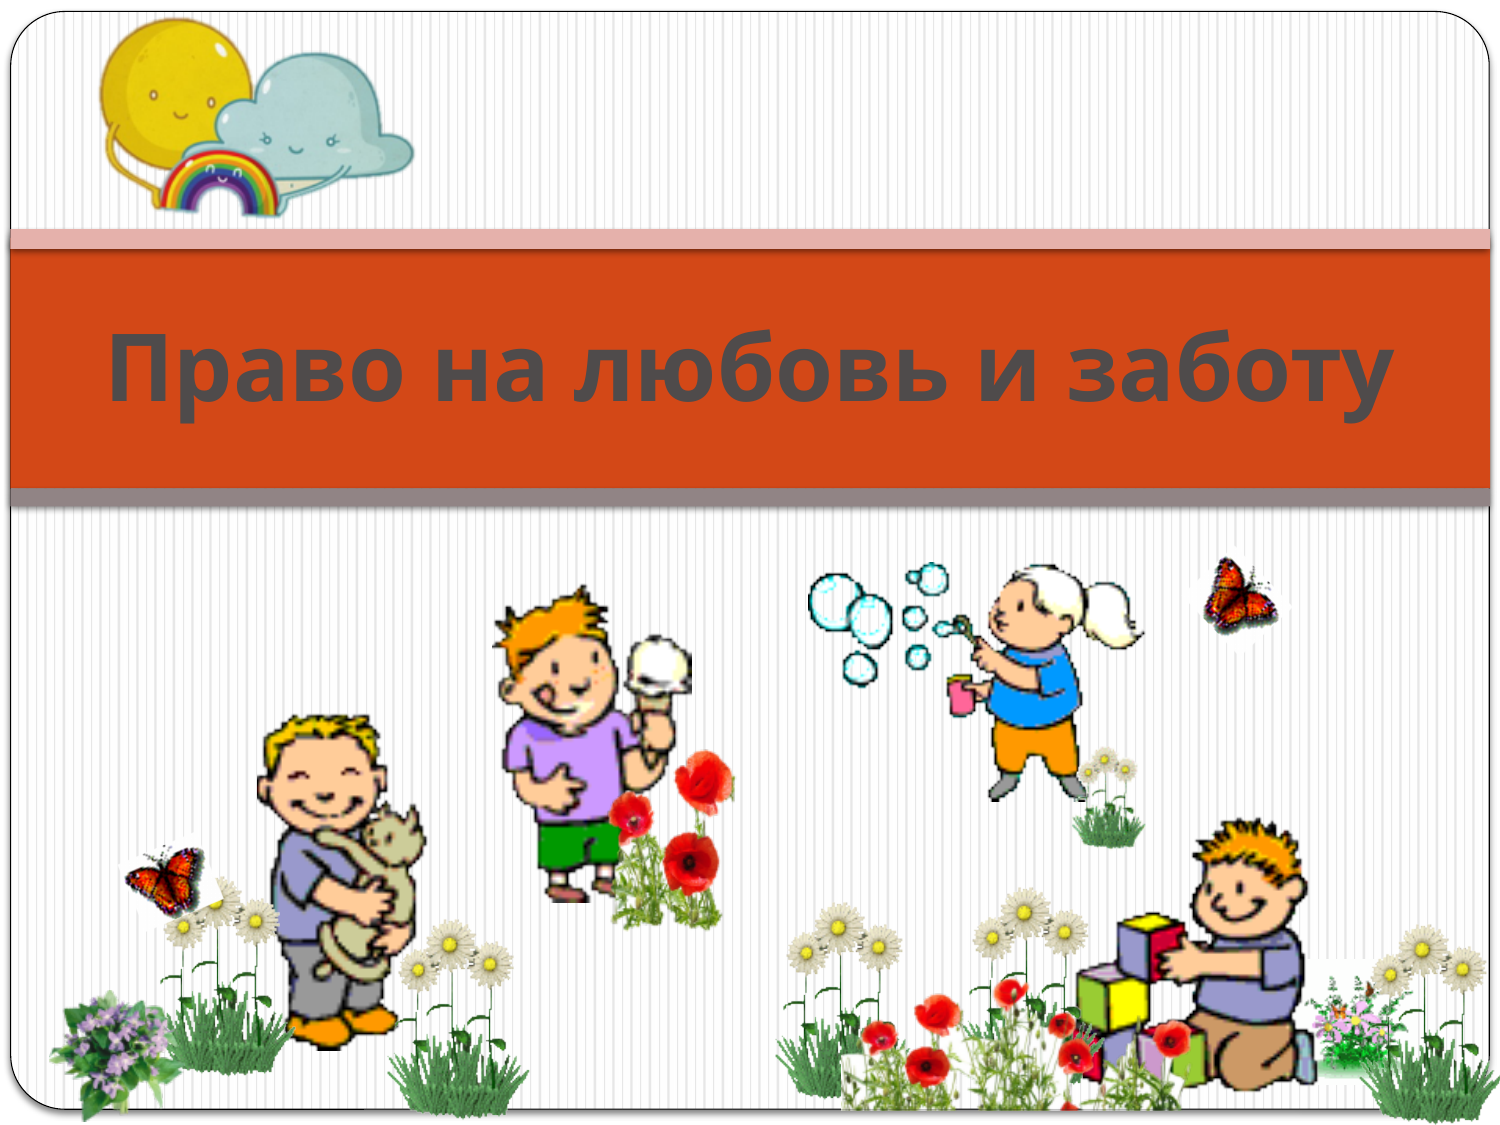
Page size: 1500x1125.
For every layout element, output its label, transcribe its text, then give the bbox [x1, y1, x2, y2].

picture [49, 0, 446, 248]
picture [491, 581, 747, 933]
title Право на любовь и заботу [75, 247, 1425, 489]
picture [49, 712, 537, 1125]
picture [763, 562, 1500, 1125]
picture [1183, 547, 1291, 655]
